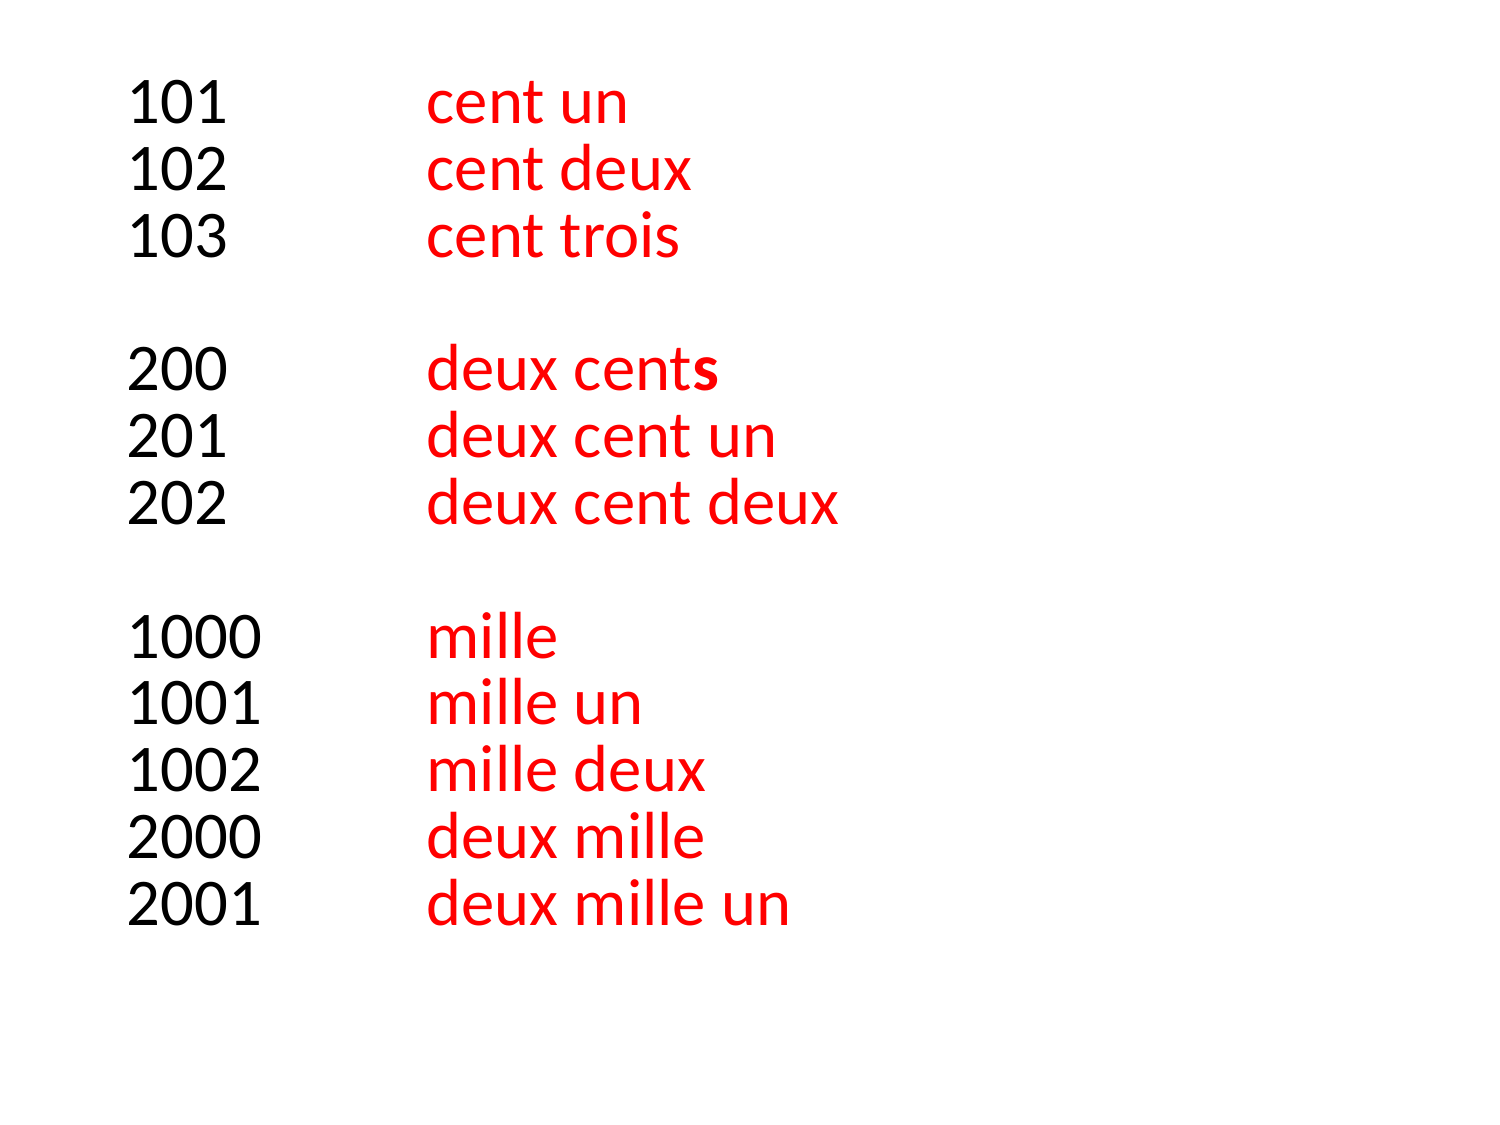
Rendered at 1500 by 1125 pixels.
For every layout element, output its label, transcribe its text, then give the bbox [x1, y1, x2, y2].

text_box 101 cent un 102 cent deux 103 cent trois 200 deux cents 201 deux cent un 202 deux cent deux 1000 mille 1001 mille un 1002 mille deux 2000 deux mille 2001 deux mille un [112, 66, 1388, 1024]
